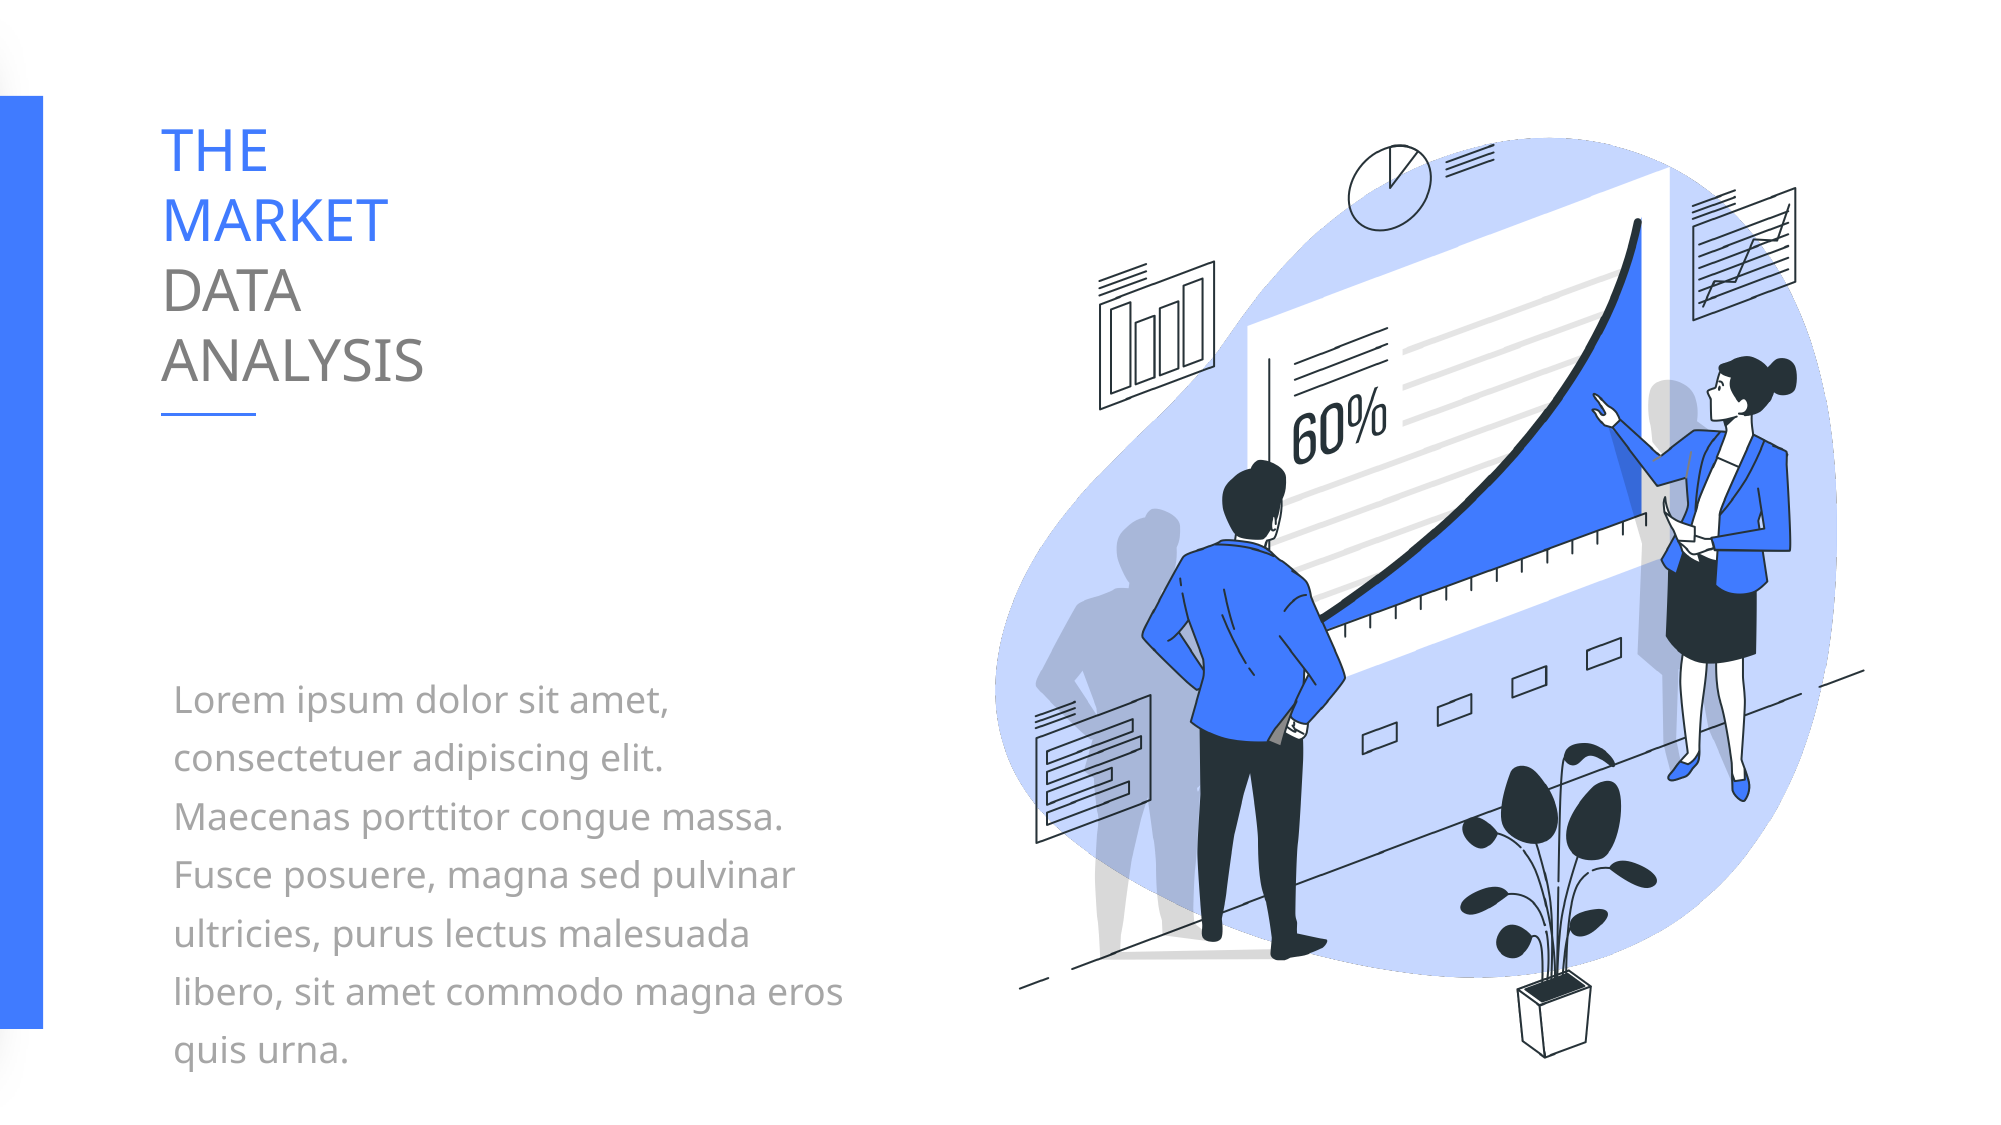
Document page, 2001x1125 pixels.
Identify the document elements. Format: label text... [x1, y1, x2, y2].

text_box Lorem ipsum dolor sit amet, consectetuer adipiscing elit. Maecenas porttitor congue massa. Fusce posuere, magna sed pulvinar ultricies, purus lectus malesuada libero, sit amet commodo magna eros quis urna. [173, 662, 847, 1072]
text_box THE MARKET DATA ANALYSIS [161, 113, 559, 394]
text_box [0, 95, 44, 1030]
picture [929, 95, 1938, 1105]
